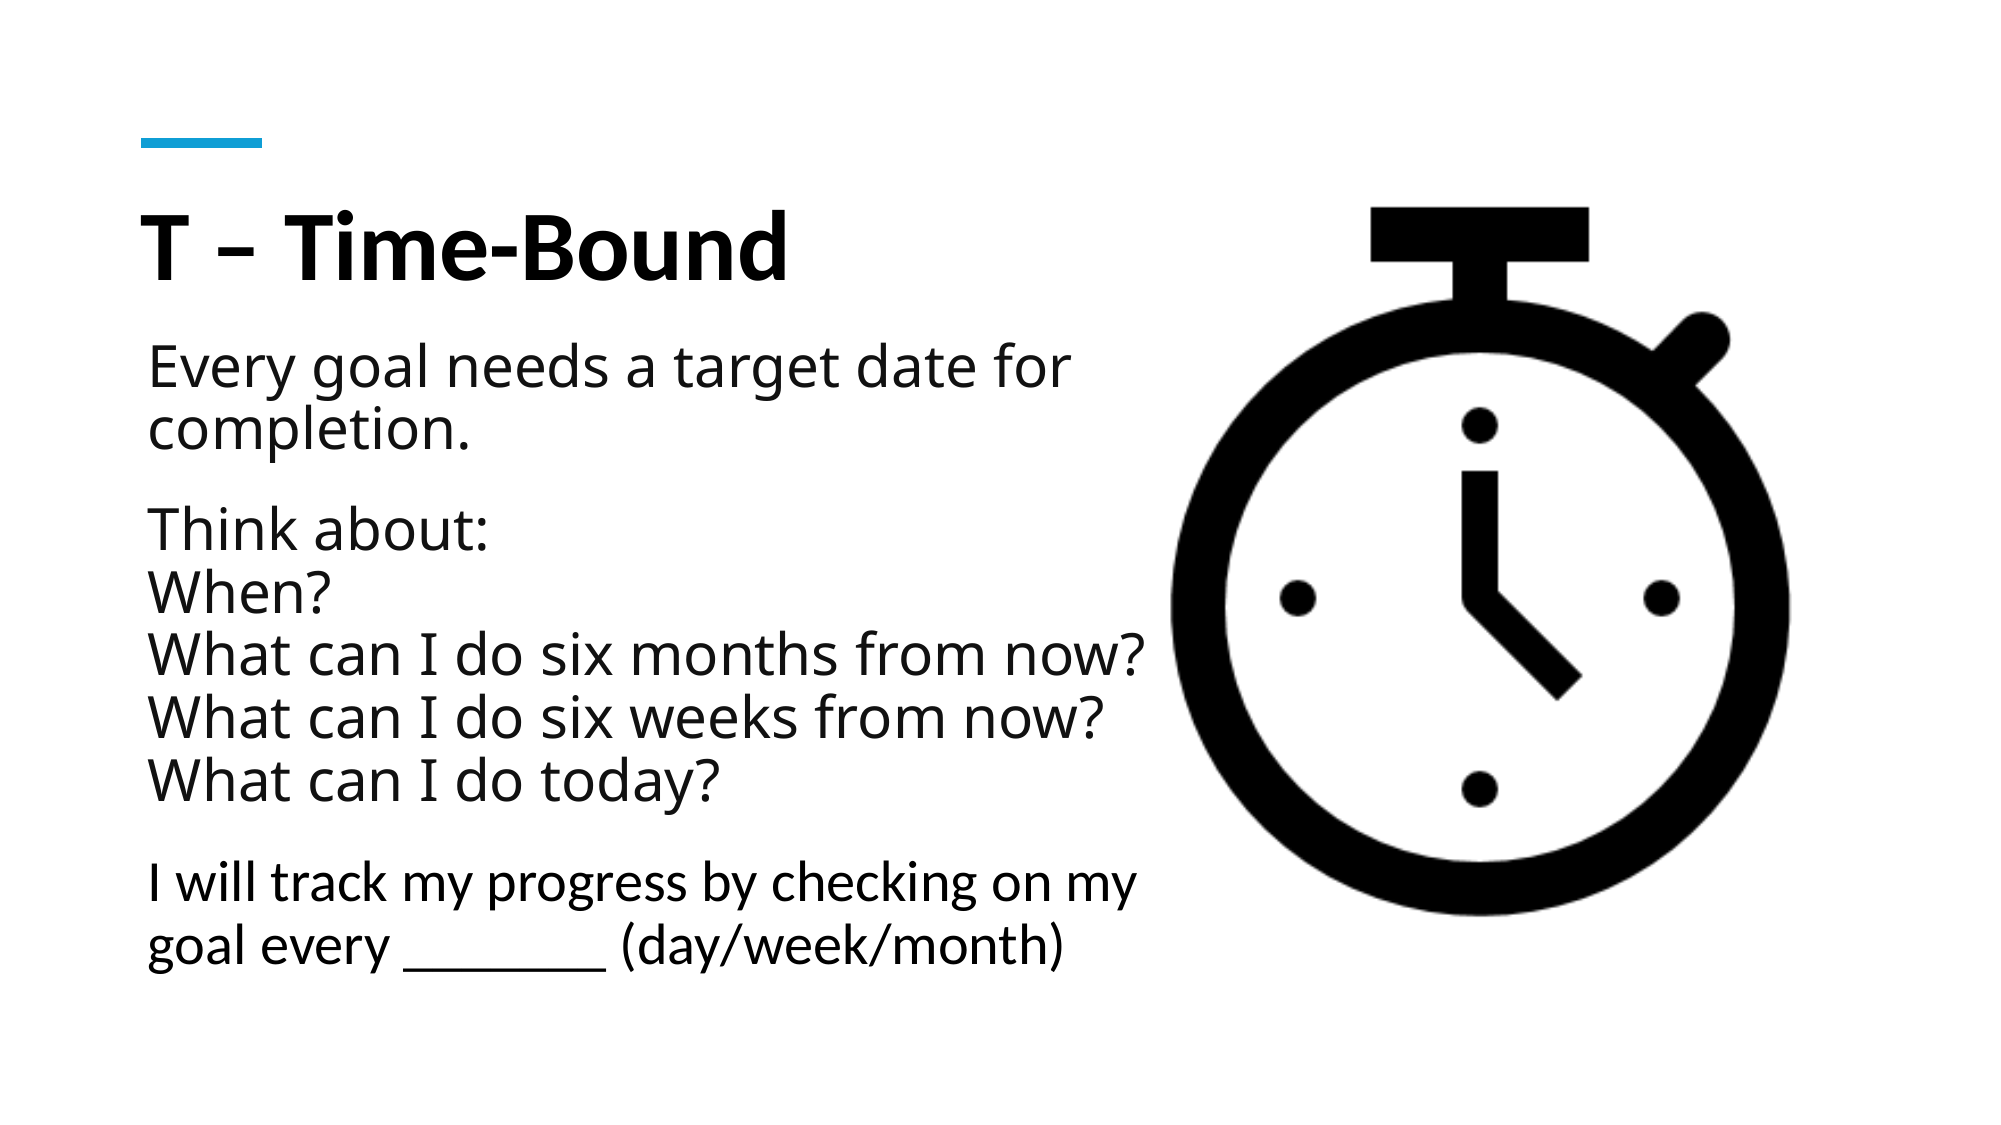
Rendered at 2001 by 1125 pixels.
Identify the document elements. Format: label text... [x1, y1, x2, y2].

title T – Time-Bound [124, 186, 1043, 330]
list Every goal needs a target date for completion. Think about: When? What can I do six months from now? What can I do six weeks from now? What can I do today? I will track my progress by checking on my goal every _______ (day/week/month) [132, 329, 1173, 1125]
picture [1043, 125, 1917, 1000]
